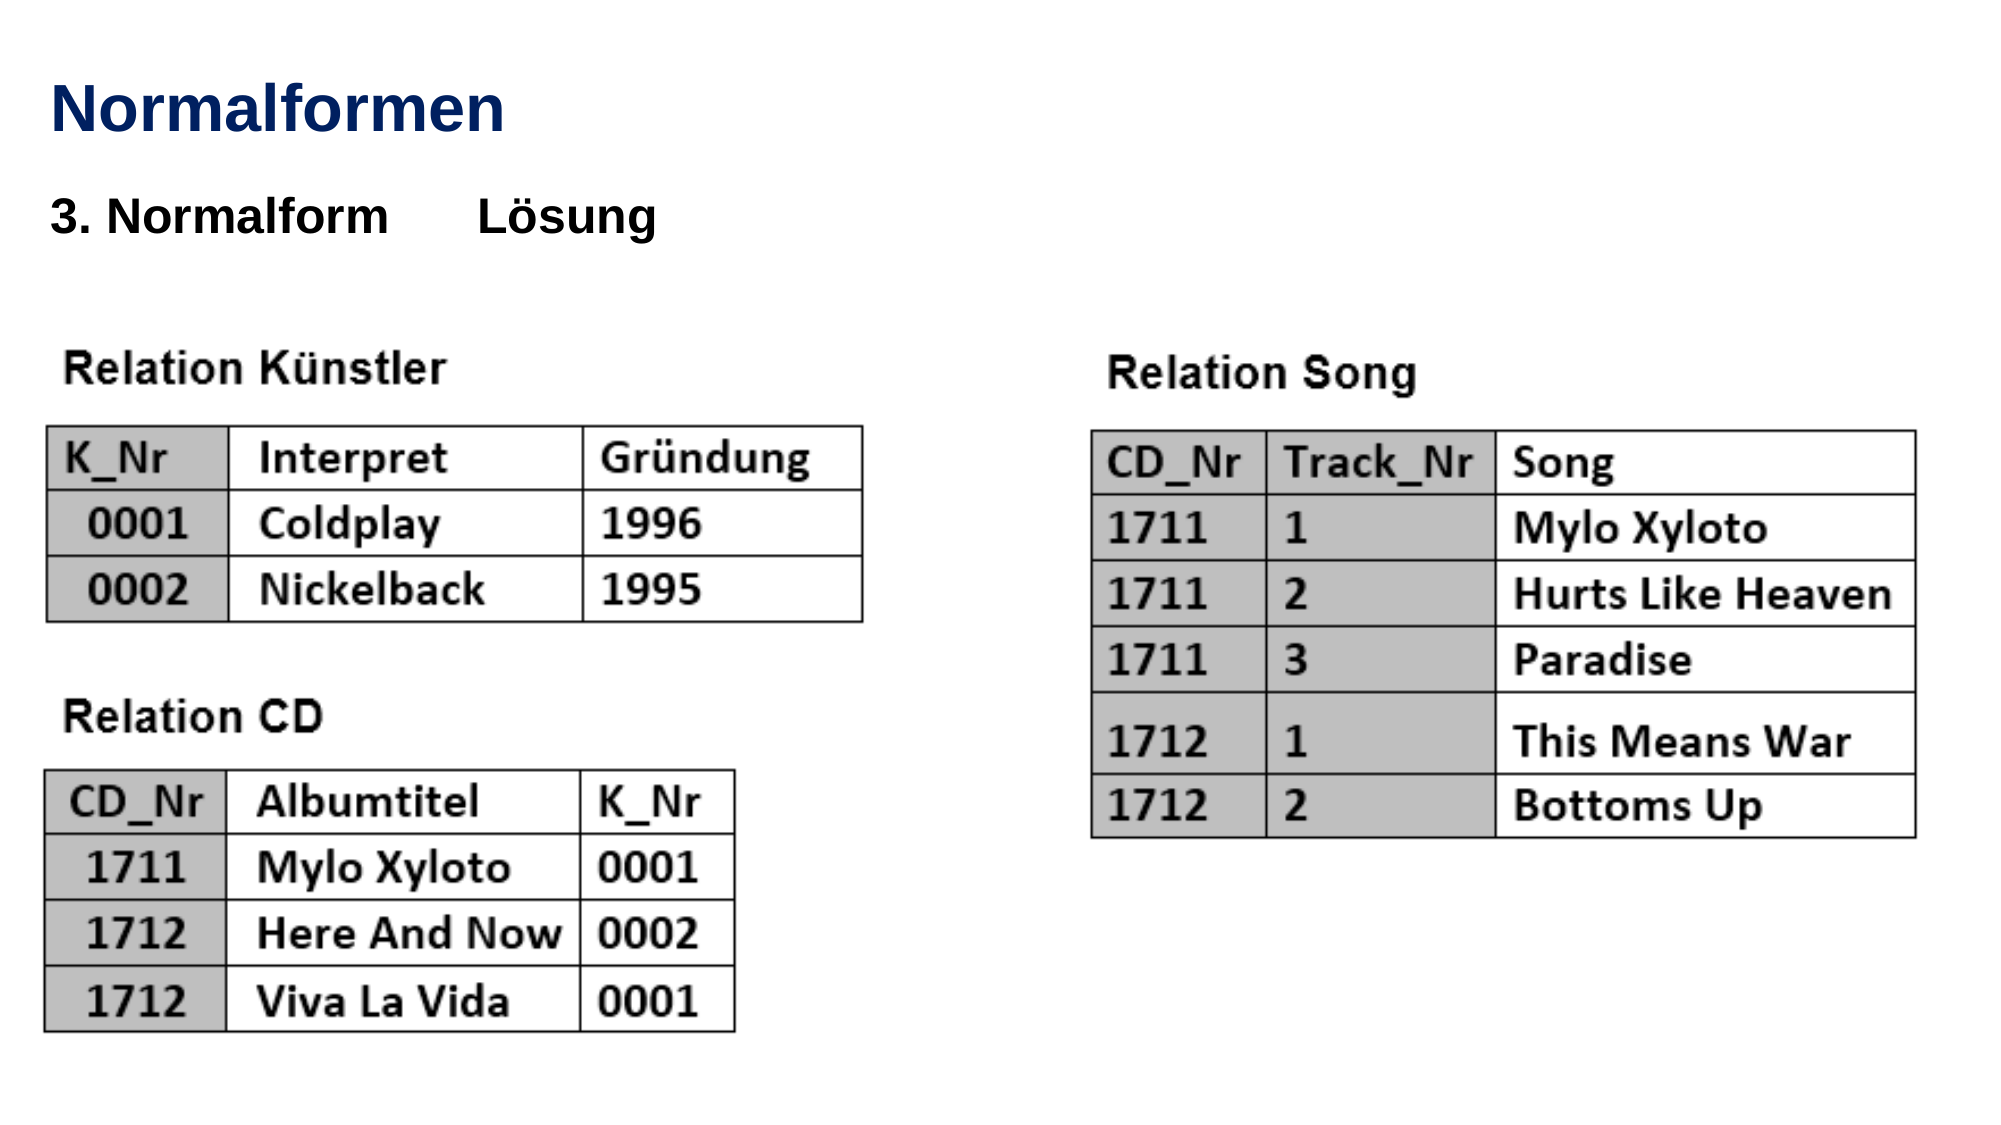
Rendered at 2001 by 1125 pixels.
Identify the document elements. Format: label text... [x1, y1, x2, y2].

text_box 3. Normalform Lösung [35, 175, 1644, 251]
text_box Normalformen [35, 56, 1036, 152]
picture [35, 690, 750, 1047]
picture [1073, 337, 1931, 853]
picture [35, 337, 880, 644]
